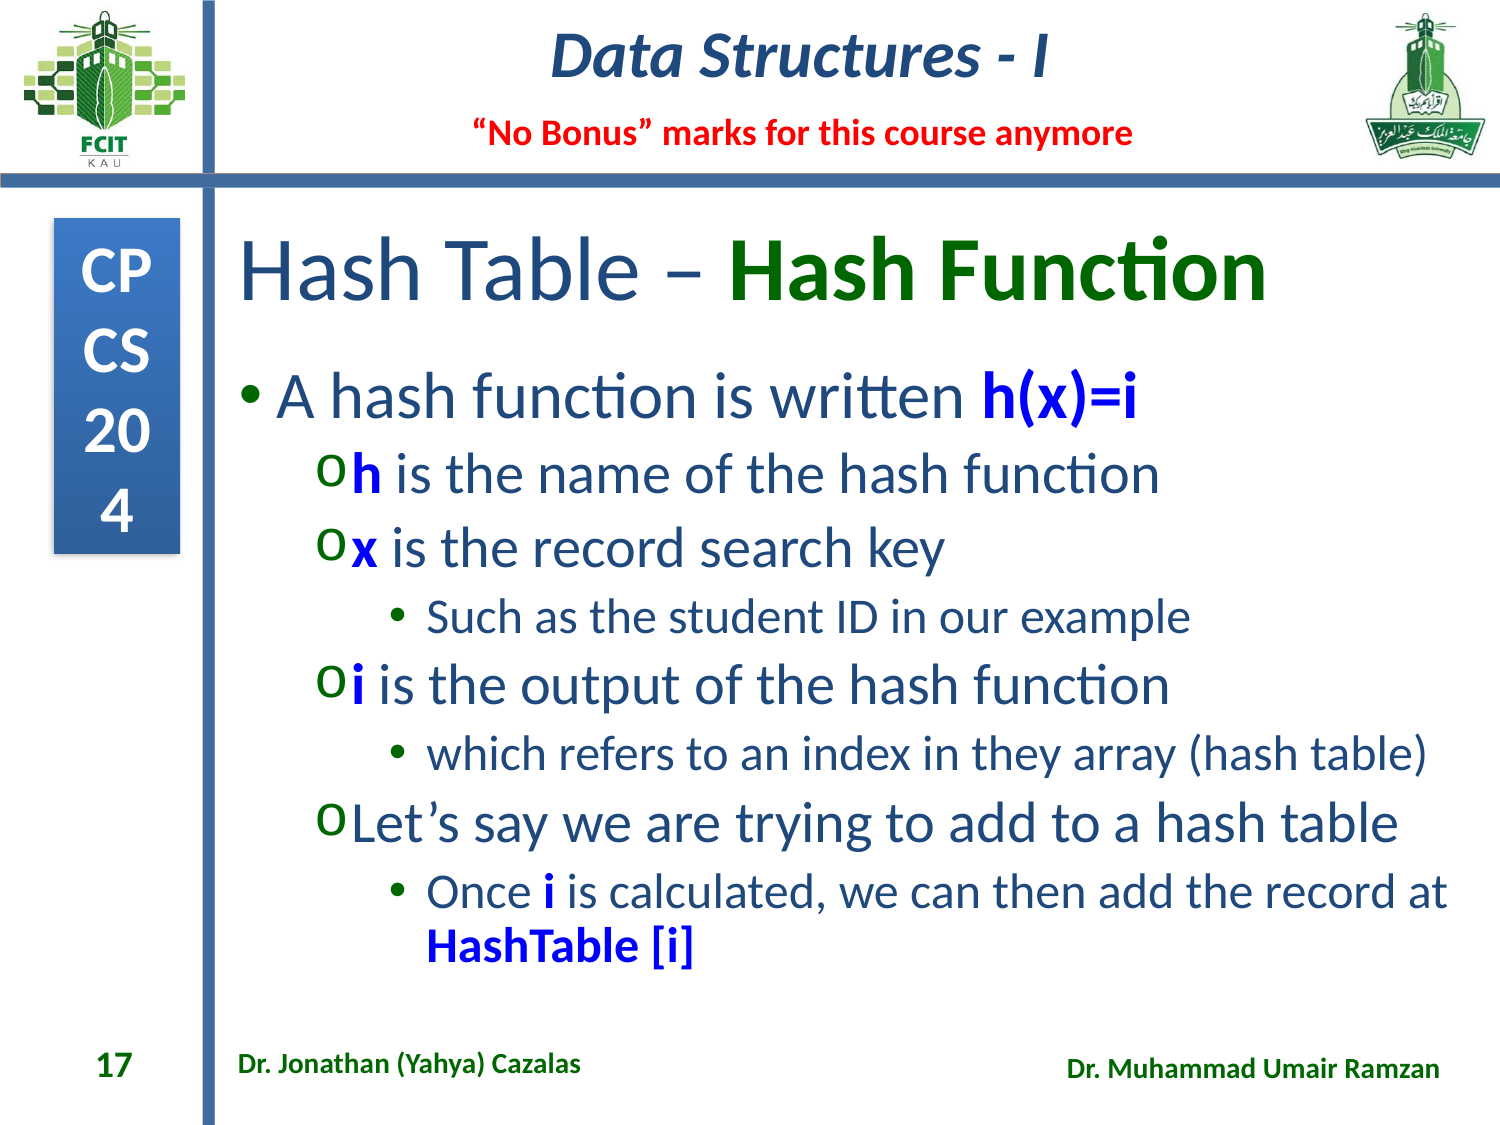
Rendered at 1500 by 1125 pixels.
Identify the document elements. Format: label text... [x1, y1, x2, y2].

picture [24, 6, 185, 167]
slide_number 17 [35, 1032, 193, 1092]
title Hash Table – Hash Function [223, 204, 1484, 337]
picture [1361, 11, 1487, 162]
list A hash function is written h(x)=i h is the name of the hash function x is the record search key Such as the student ID in our example i is the output of the hash function which refers to an index in they array (hash table) Let’s say we are trying to add to a hash table Once i is calculated, we can then add the record at HashTable [i] [223, 353, 1484, 1014]
